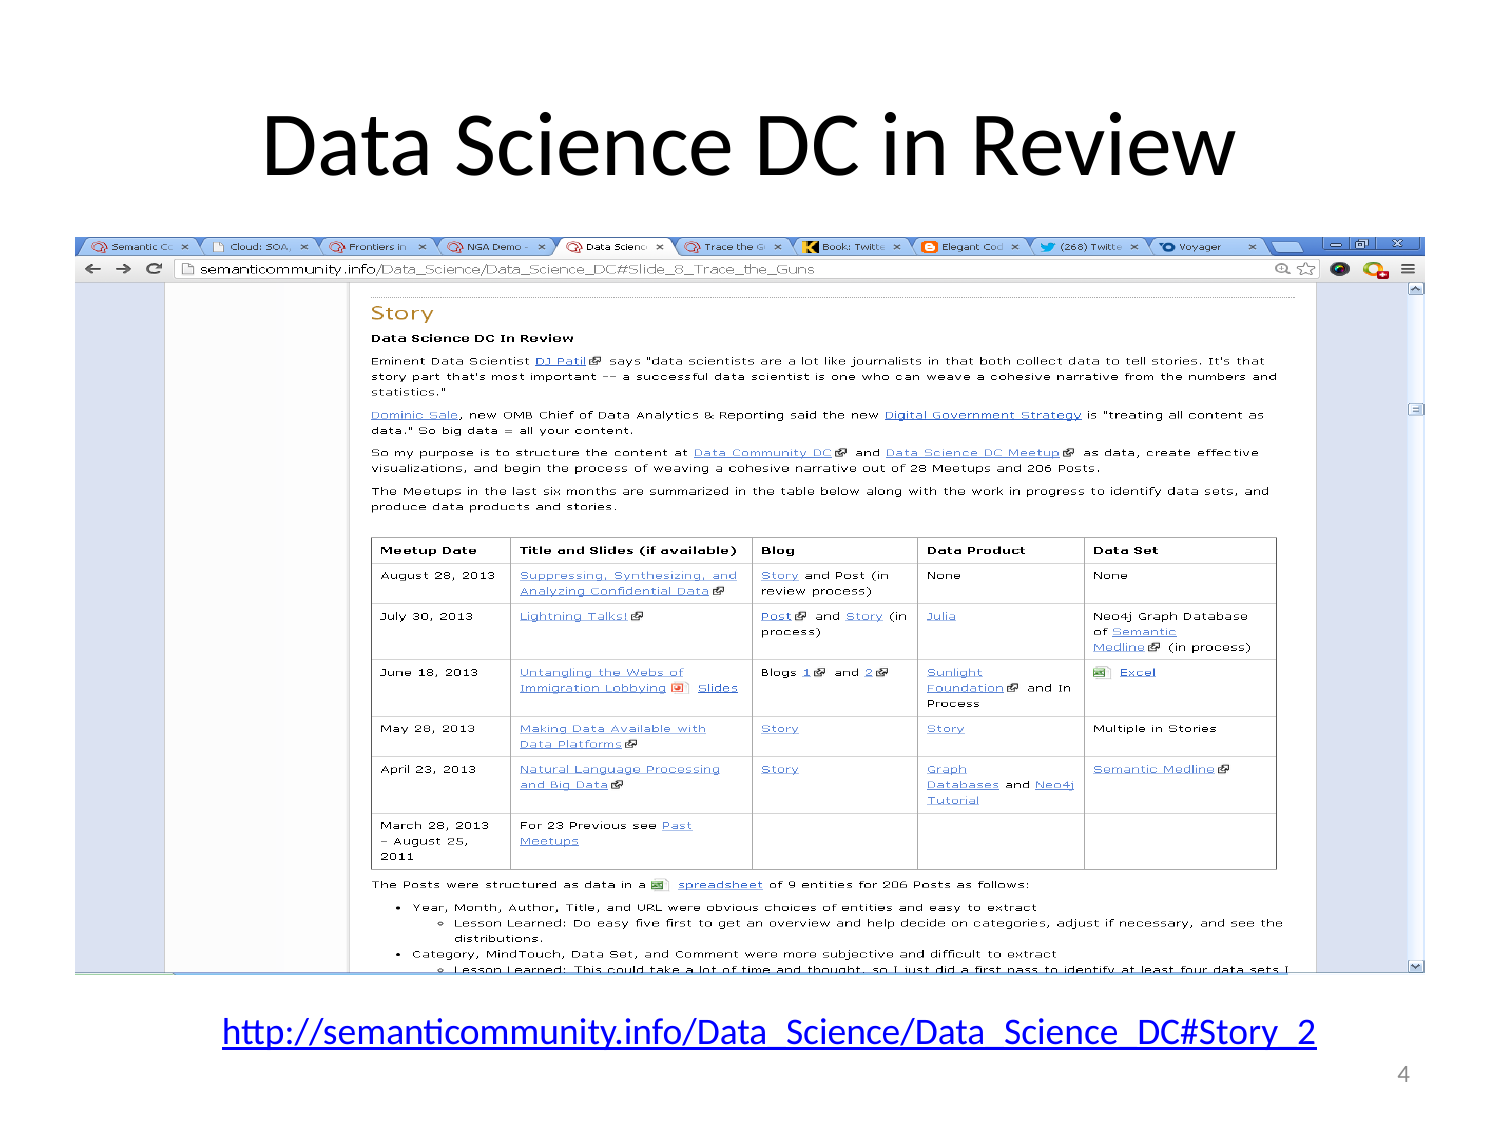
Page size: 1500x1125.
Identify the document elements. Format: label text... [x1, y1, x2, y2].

text_box http://semanticommunity.info/Data_Science/Data_Science_DC#Story_2 [207, 999, 1332, 1060]
title Data Science DC in Review [75, 45, 1425, 233]
picture [74, 237, 1426, 976]
slide_number 4 [1074, 1042, 1425, 1103]
